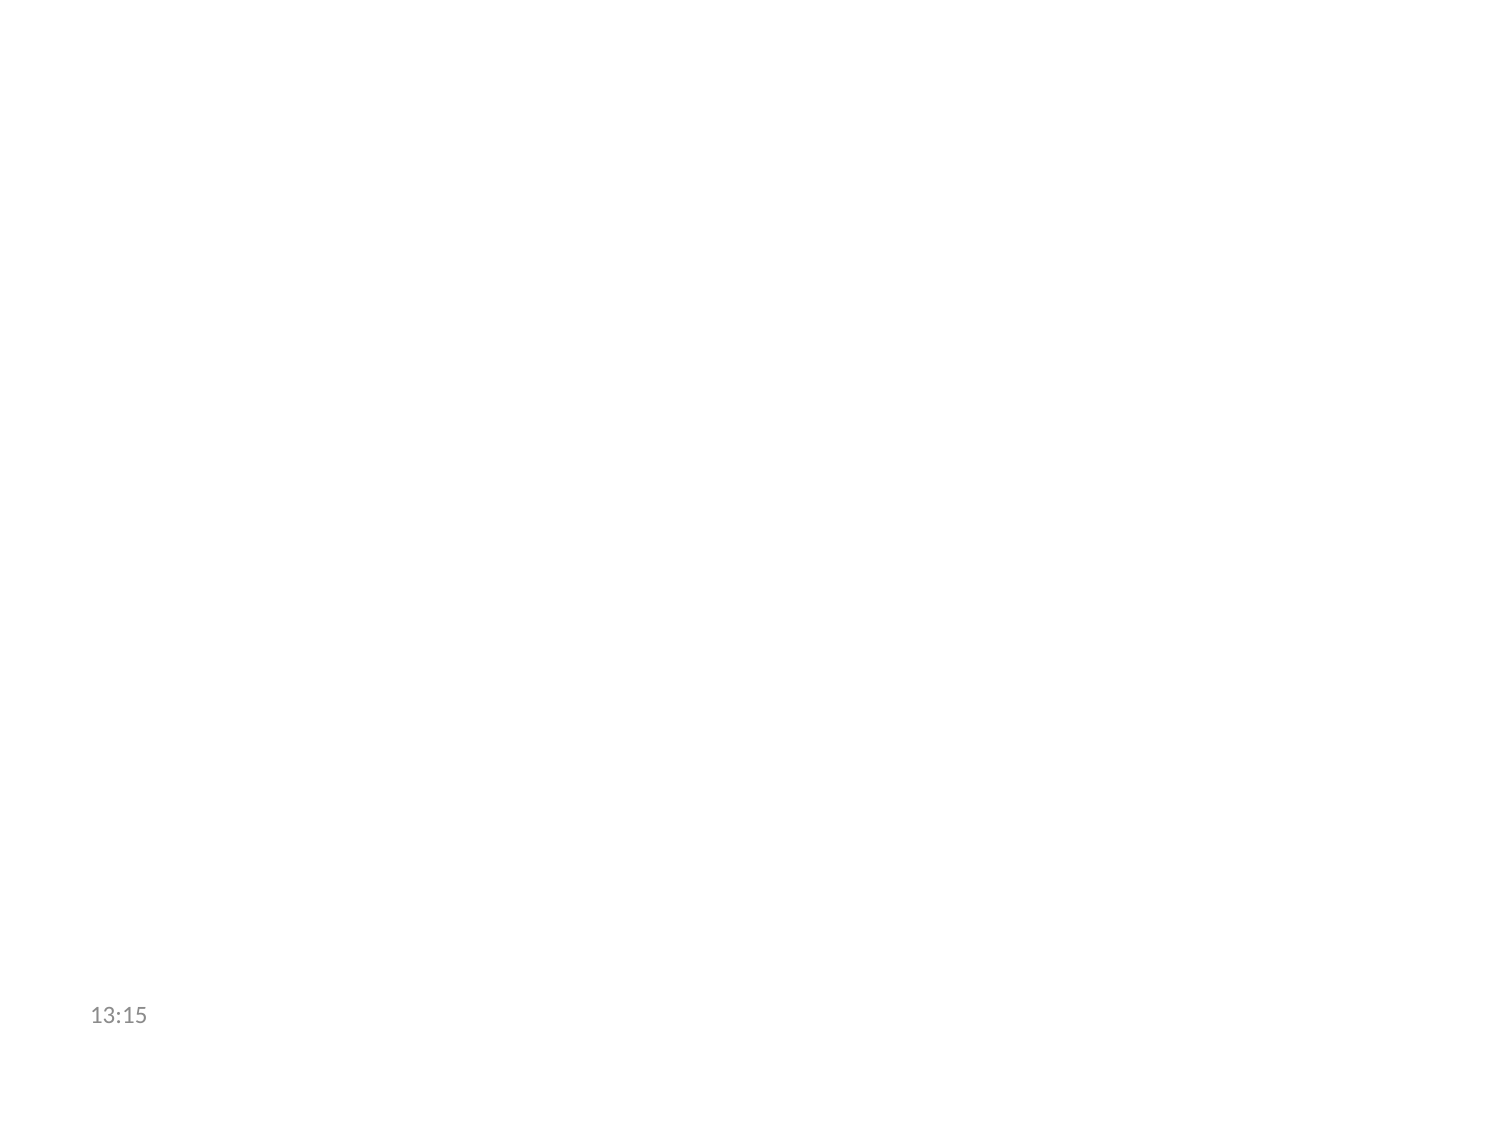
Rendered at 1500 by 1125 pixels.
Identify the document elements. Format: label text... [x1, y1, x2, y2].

text_box 15:35 [75, 983, 425, 1044]
